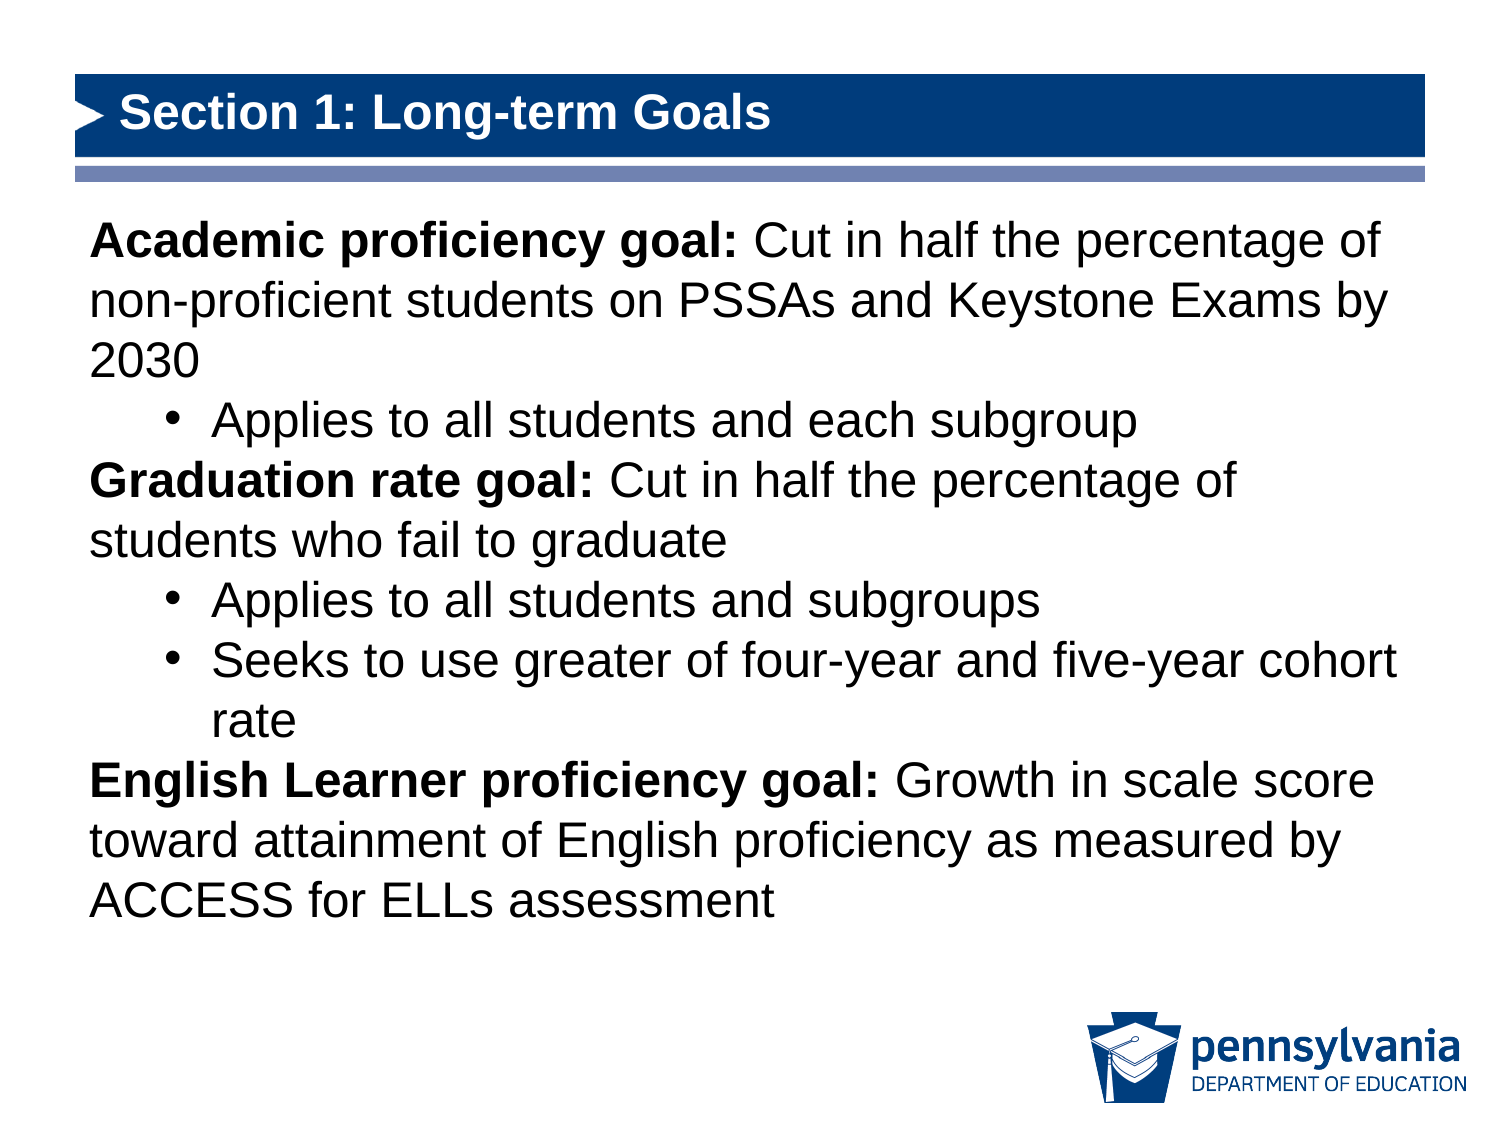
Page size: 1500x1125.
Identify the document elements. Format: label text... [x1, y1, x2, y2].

picture [1087, 1012, 1466, 1103]
list Academic proficiency goal: Cut in half the percentage of non-proficient students on PSSAs and Keystone Exams by 2030 Applies to all students and each subgroup Graduation rate goal: Cut in half the percentage of students who fail to graduate Applies to all students and subgroups Seeks to use greater of four-year and five-year cohort rate English Learner proficiency goal: Growth in scale score toward attainment of English proficiency as measured by ACCESS for ELLs assessment [74, 200, 1425, 1013]
picture [74, 74, 1426, 182]
